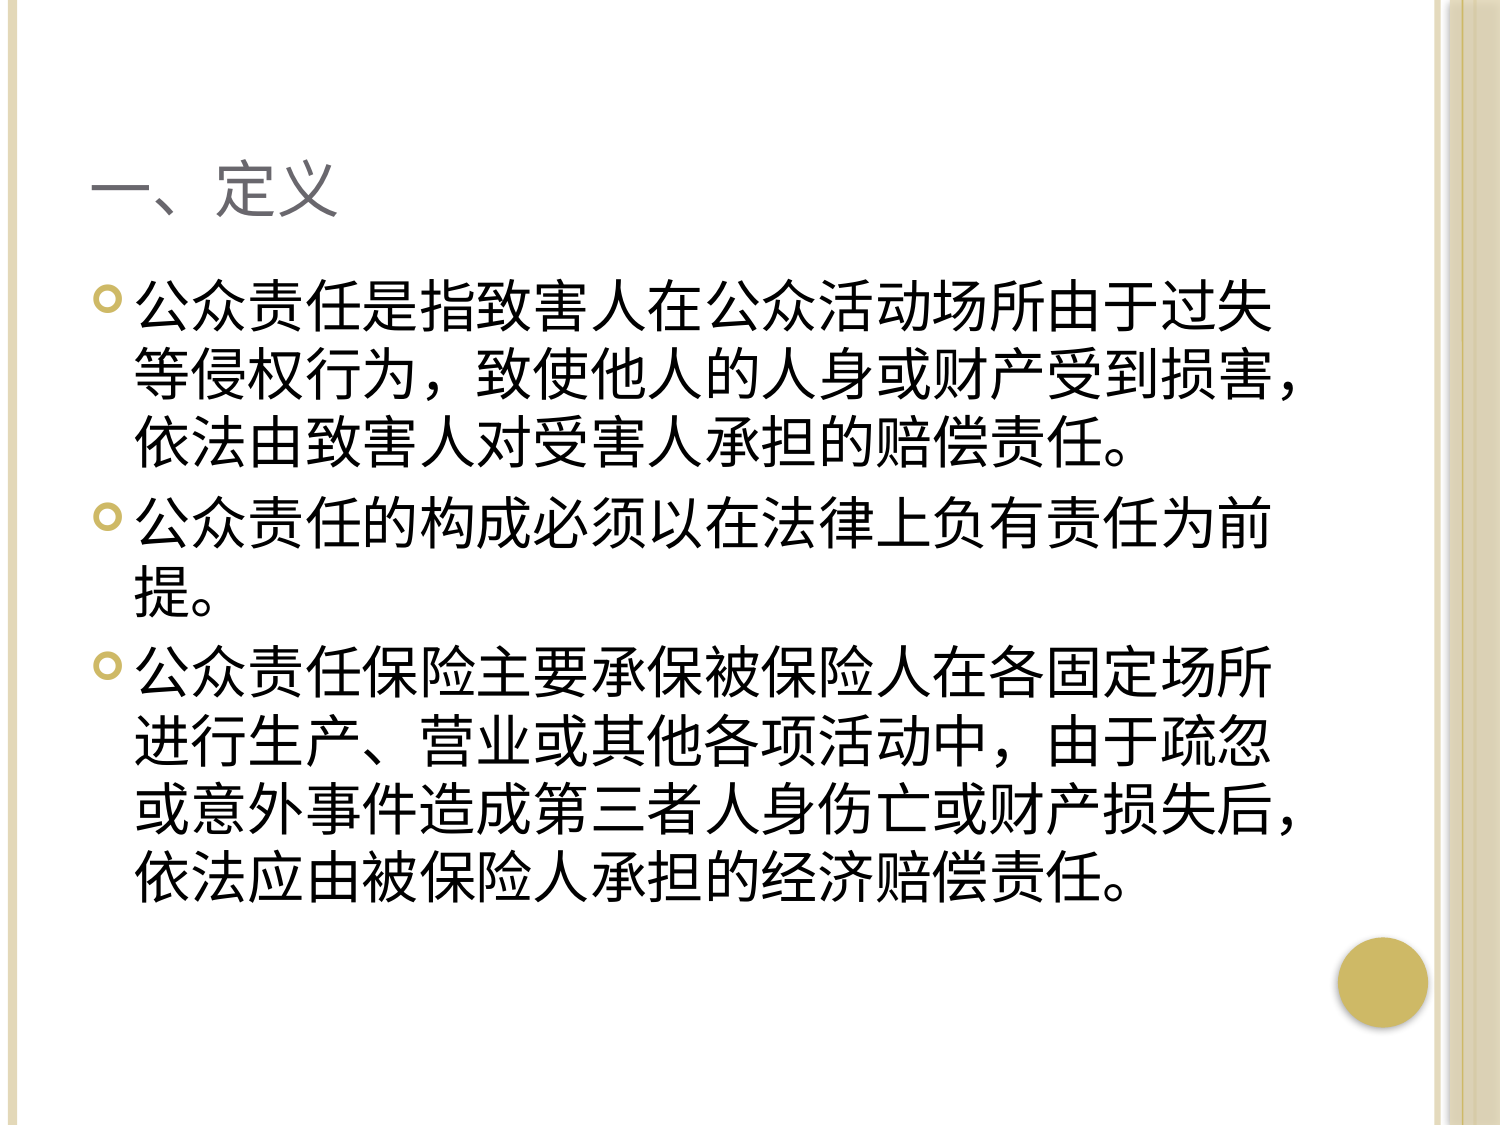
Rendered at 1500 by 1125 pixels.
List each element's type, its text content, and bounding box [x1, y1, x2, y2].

list 公众责任是指致害人在公众活动场所由于过失等侵权行为，致使他人的人身或财产受到损害，依法由致害人对受害人承担的赔偿责任。 公众责任的构成必须以在法律上负有责任为前提。 公众责任保险主要承保被保险人在各固定场所进行生产、营业或其他各项活动中，由于疏忽或意外事件造成第三者人身伤亡或财产损失后，依法应由被保险人承担的经济赔偿责任。 [74, 262, 1301, 1063]
title 一、定义 [75, 45, 1300, 233]
